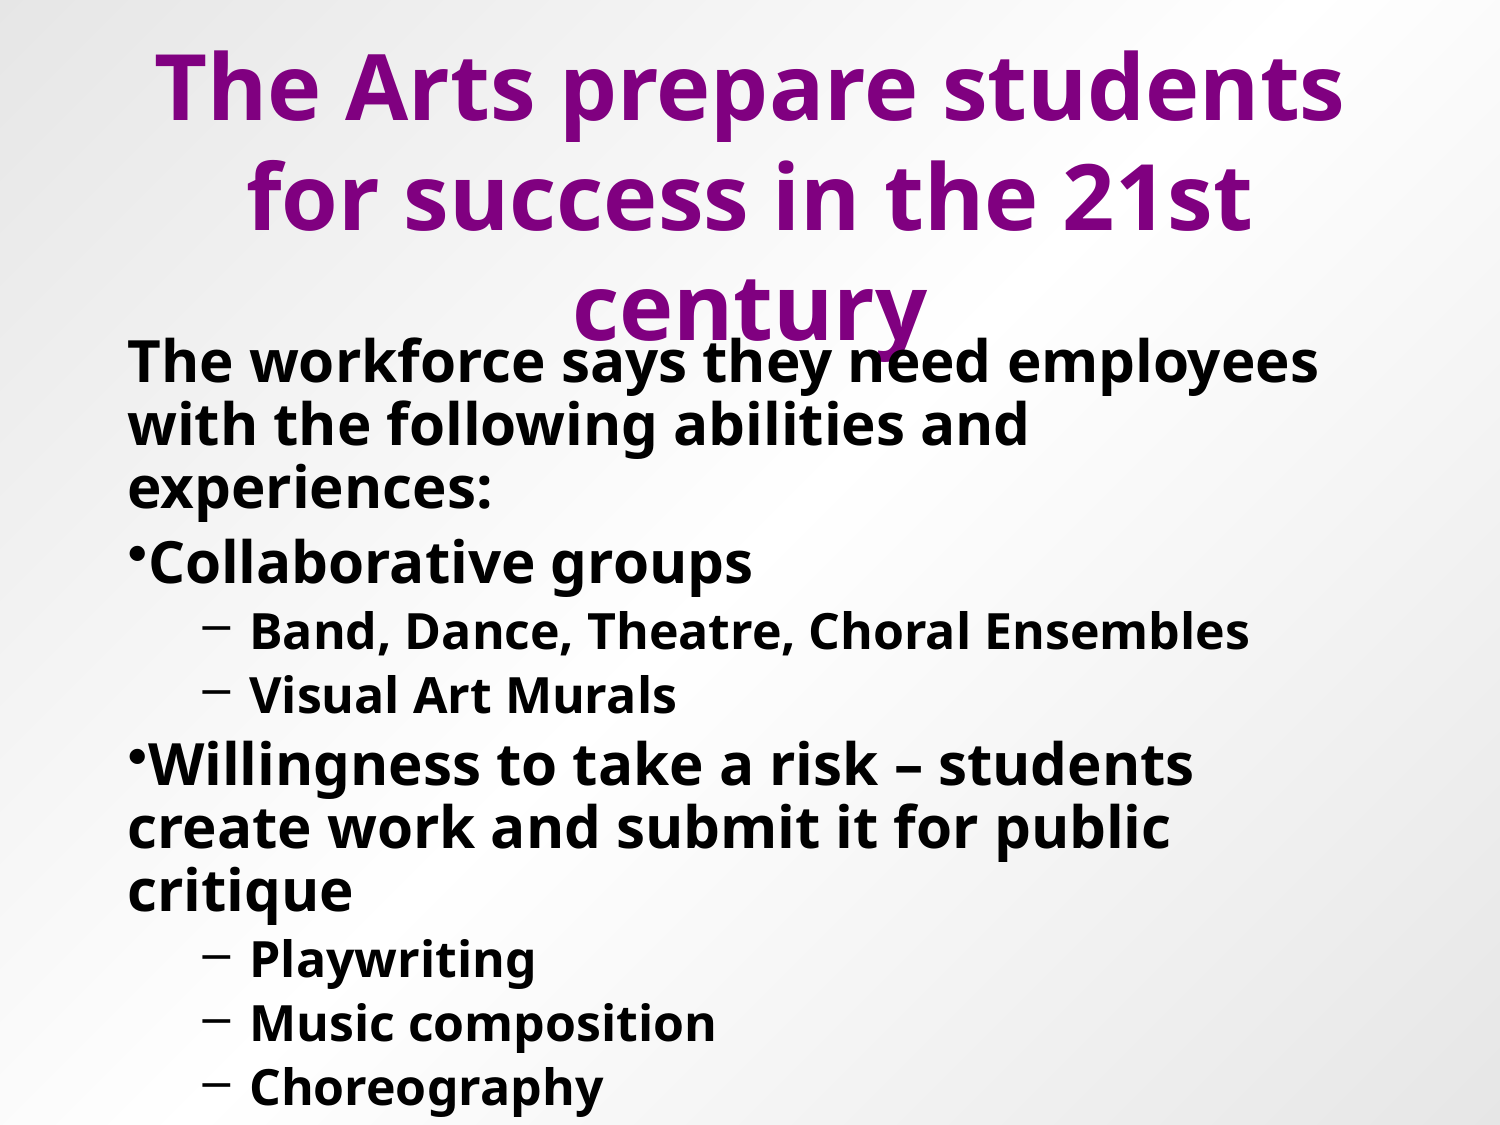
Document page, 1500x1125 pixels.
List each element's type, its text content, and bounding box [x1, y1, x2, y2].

title The Arts prepare students for success in the 21st century [74, 99, 1426, 288]
list The workforce says they need employees with the following abilities and experiences: Collaborative groups Band, Dance, Theatre, Choral Ensembles Visual Art Murals Willingness to take a risk – students create work and submit it for public critique Playwriting Music composition Choreography Visual Design [112, 324, 1388, 1001]
